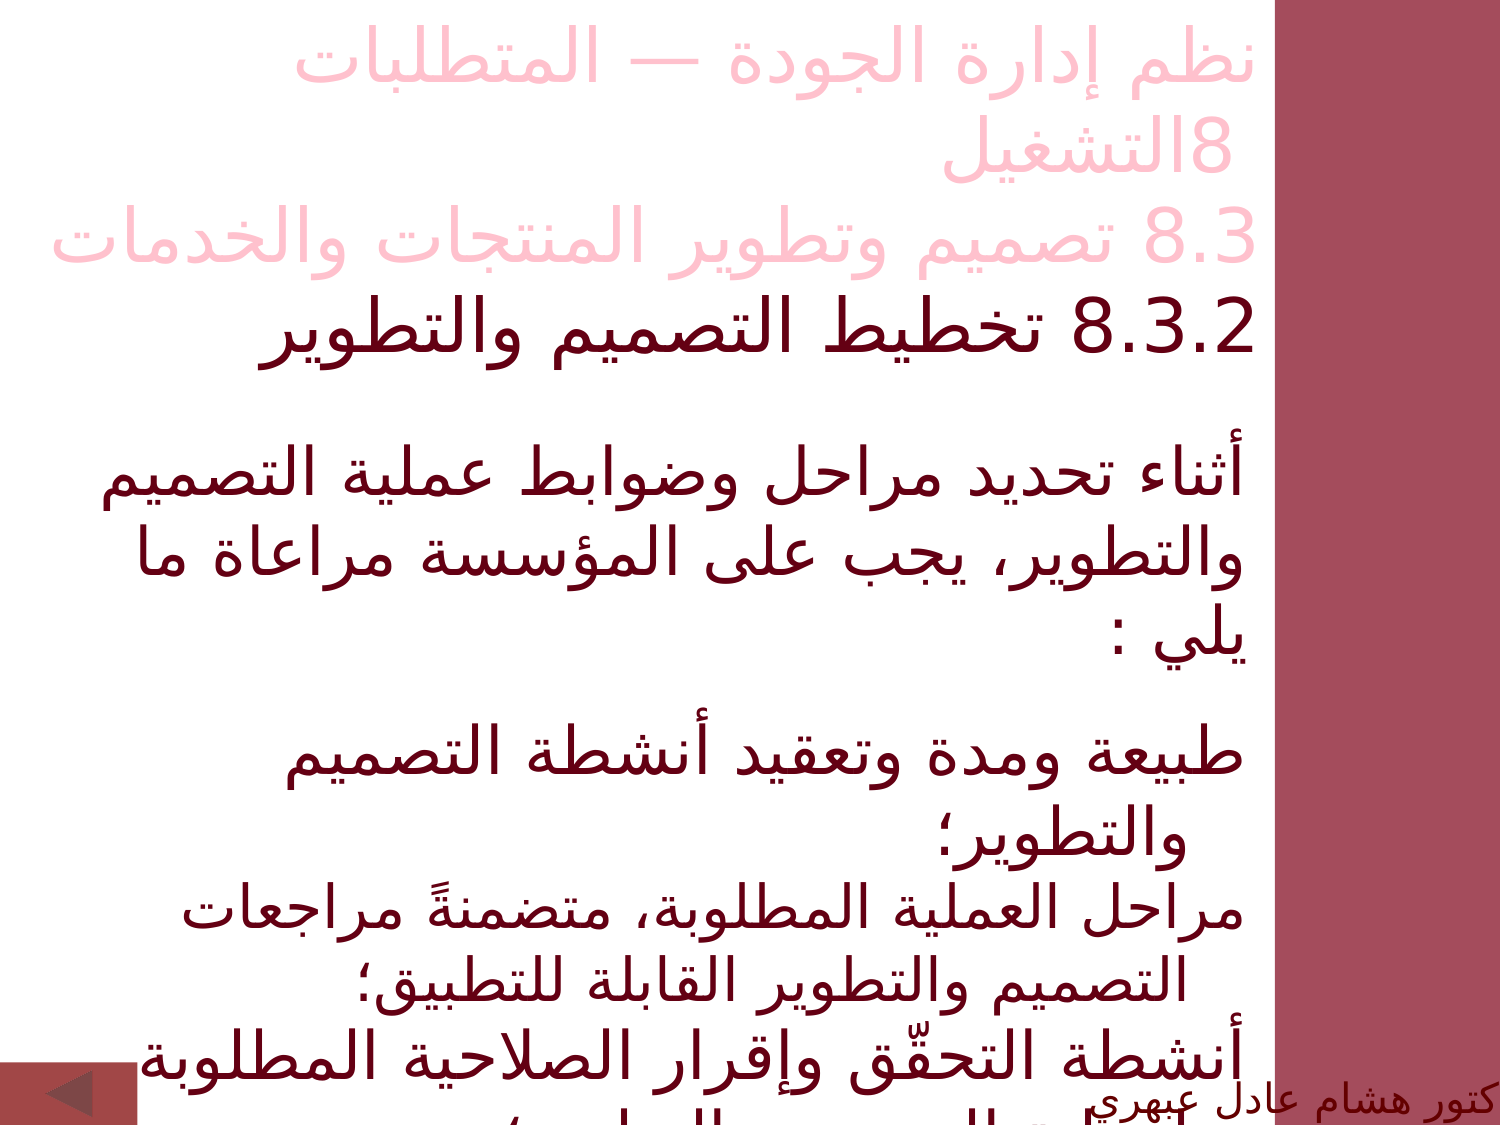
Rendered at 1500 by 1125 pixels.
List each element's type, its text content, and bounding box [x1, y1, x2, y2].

text_box نظم إدارة الجودة — المتطلبات 8التشغيل 8.3 تصميم وتطوير المنتجات والخدمات 8.3.2 تخطيط التصميم والتطوير [0, 0, 1275, 375]
text_box الدكتور هشام عادل عبهري [1073, 1064, 1500, 1125]
text_box [1273, 0, 1500, 1064]
text_box [0, 1060, 140, 1125]
text_box أثناء تحديد مراحل وضوابط عملية التصميم والتطوير، يجب على المؤسسة مراعاة ما يلي : طبيعة ومدة وتعقيد أنشطة التصميم والتطوير؛ مراحل العملية المطلوبة، متضمنةً مراجعات التصميم والتطوير القابلة للتطبيق؛ أنشطة التحقّق وإقرار الصلاحية المطلوبة لعملية التصميم والتطوير؛ المسؤوليات والصلاحيات المُضمّنة في عملية التصميم والتطوير؛ الاحتياجات من الموارد الداخلية والخارجية لتصميم وتطوير المنتجات والخدمات؛ [12, 421, 1263, 1125]
